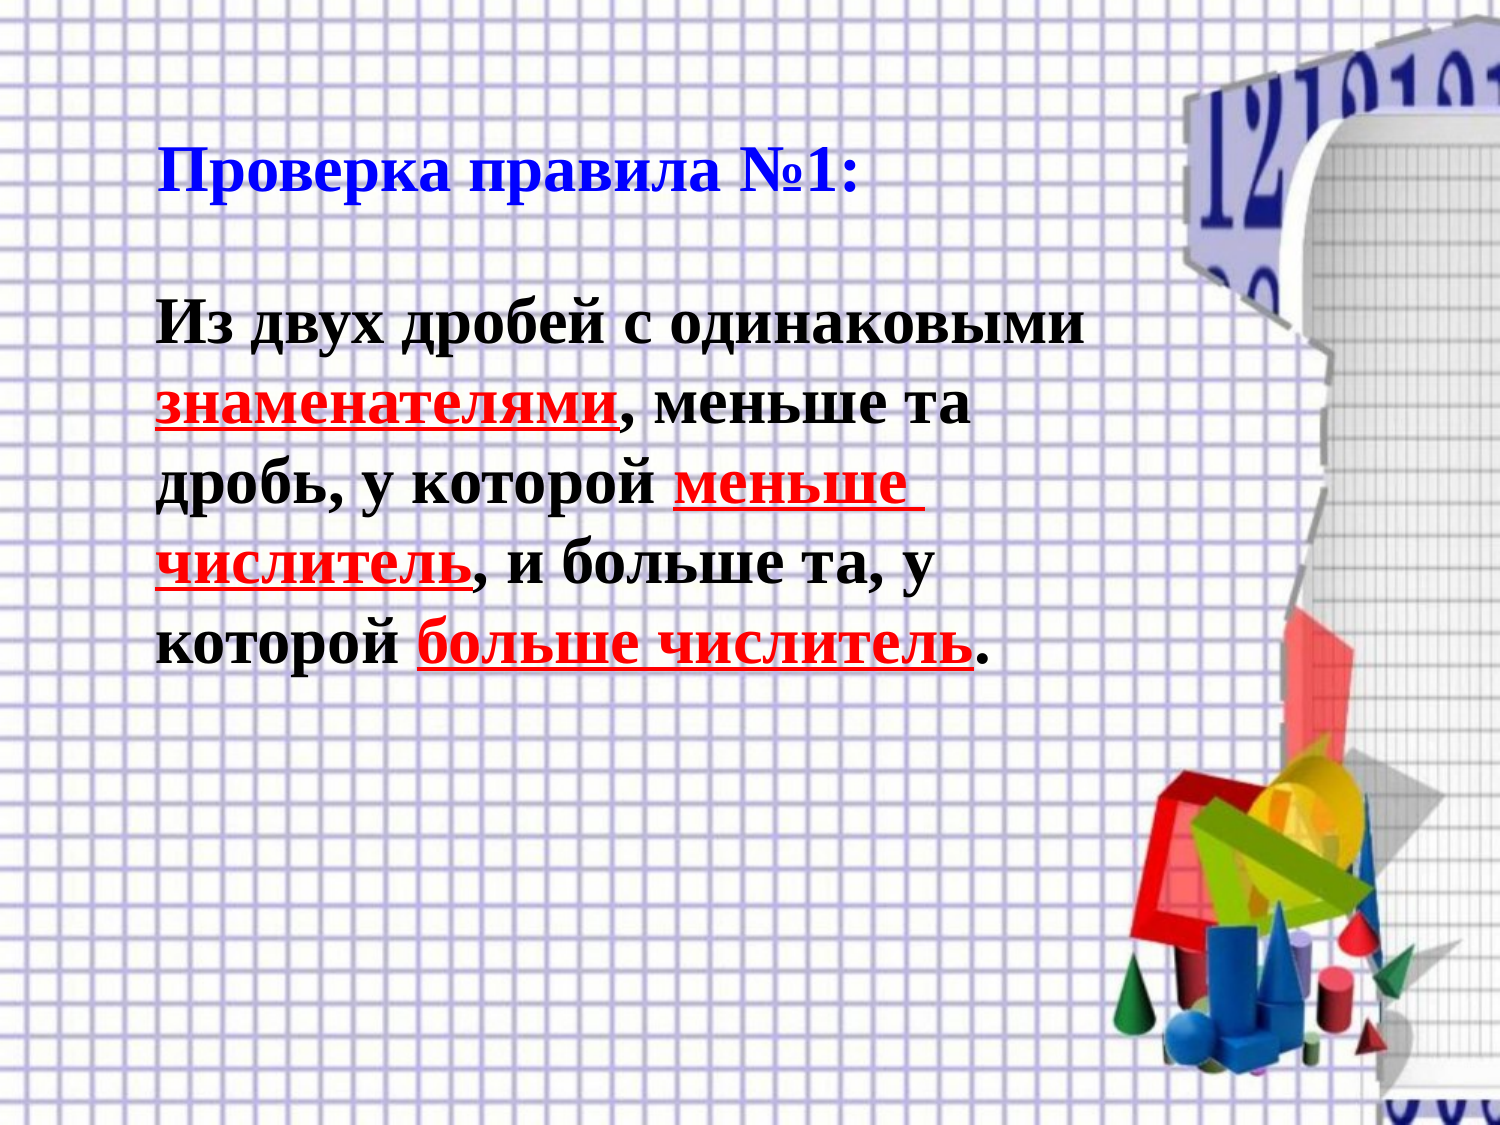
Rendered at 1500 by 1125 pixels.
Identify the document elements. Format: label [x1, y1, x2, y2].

list [0, 0, 1500, 1125]
